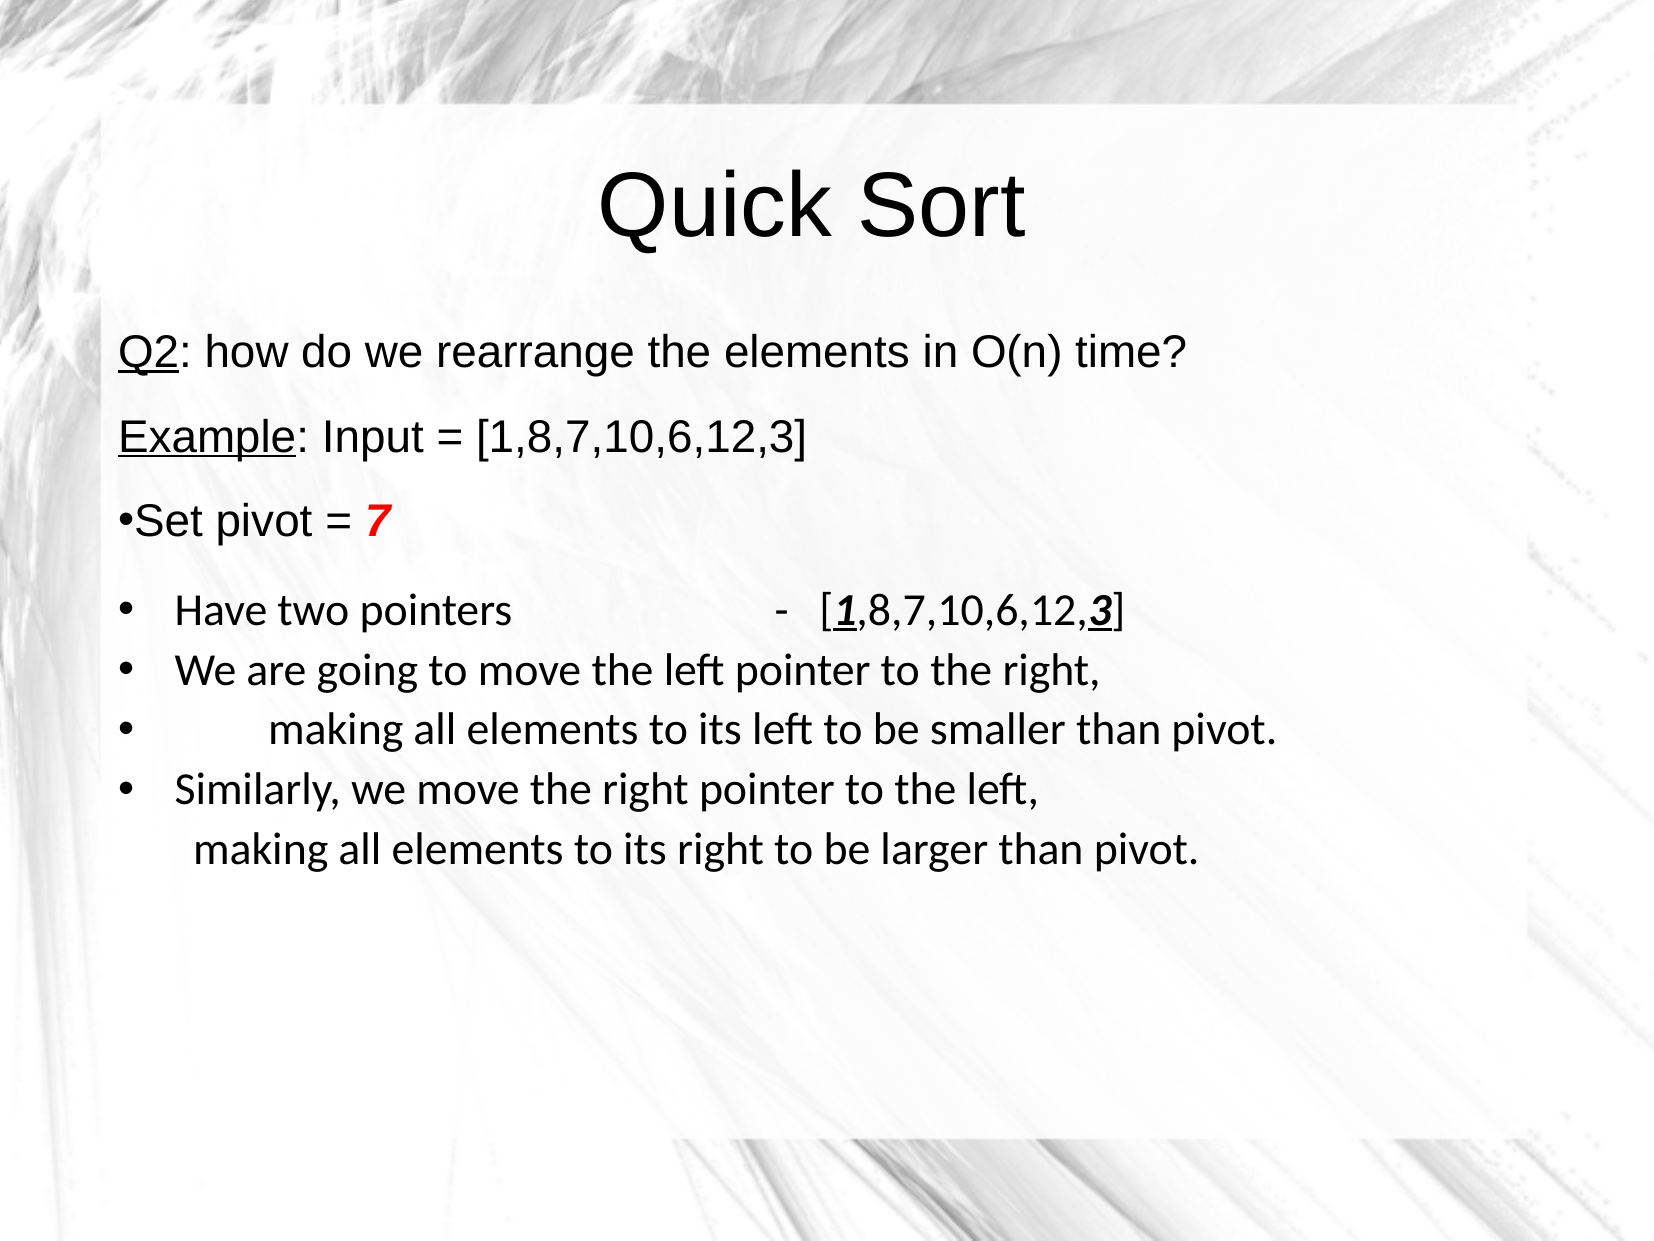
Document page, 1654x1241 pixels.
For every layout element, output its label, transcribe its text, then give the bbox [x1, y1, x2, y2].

picture [0, 0, 1654, 1241]
list Q2: how do we rearrange the elements in O(n) time? Example: Input = [1,8,7,10,6,12,3] Set pivot = 7 Have two pointers - [1,8,7,10,6,12,3] We are going to move the left pointer to the right, making all elements to its left to be smaller than pivot. Similarly, we move the right pointer to the left, making all elements to its right to be larger than pivot. [118, 319, 1571, 1109]
title Quick Sort [118, 112, 1506, 281]
